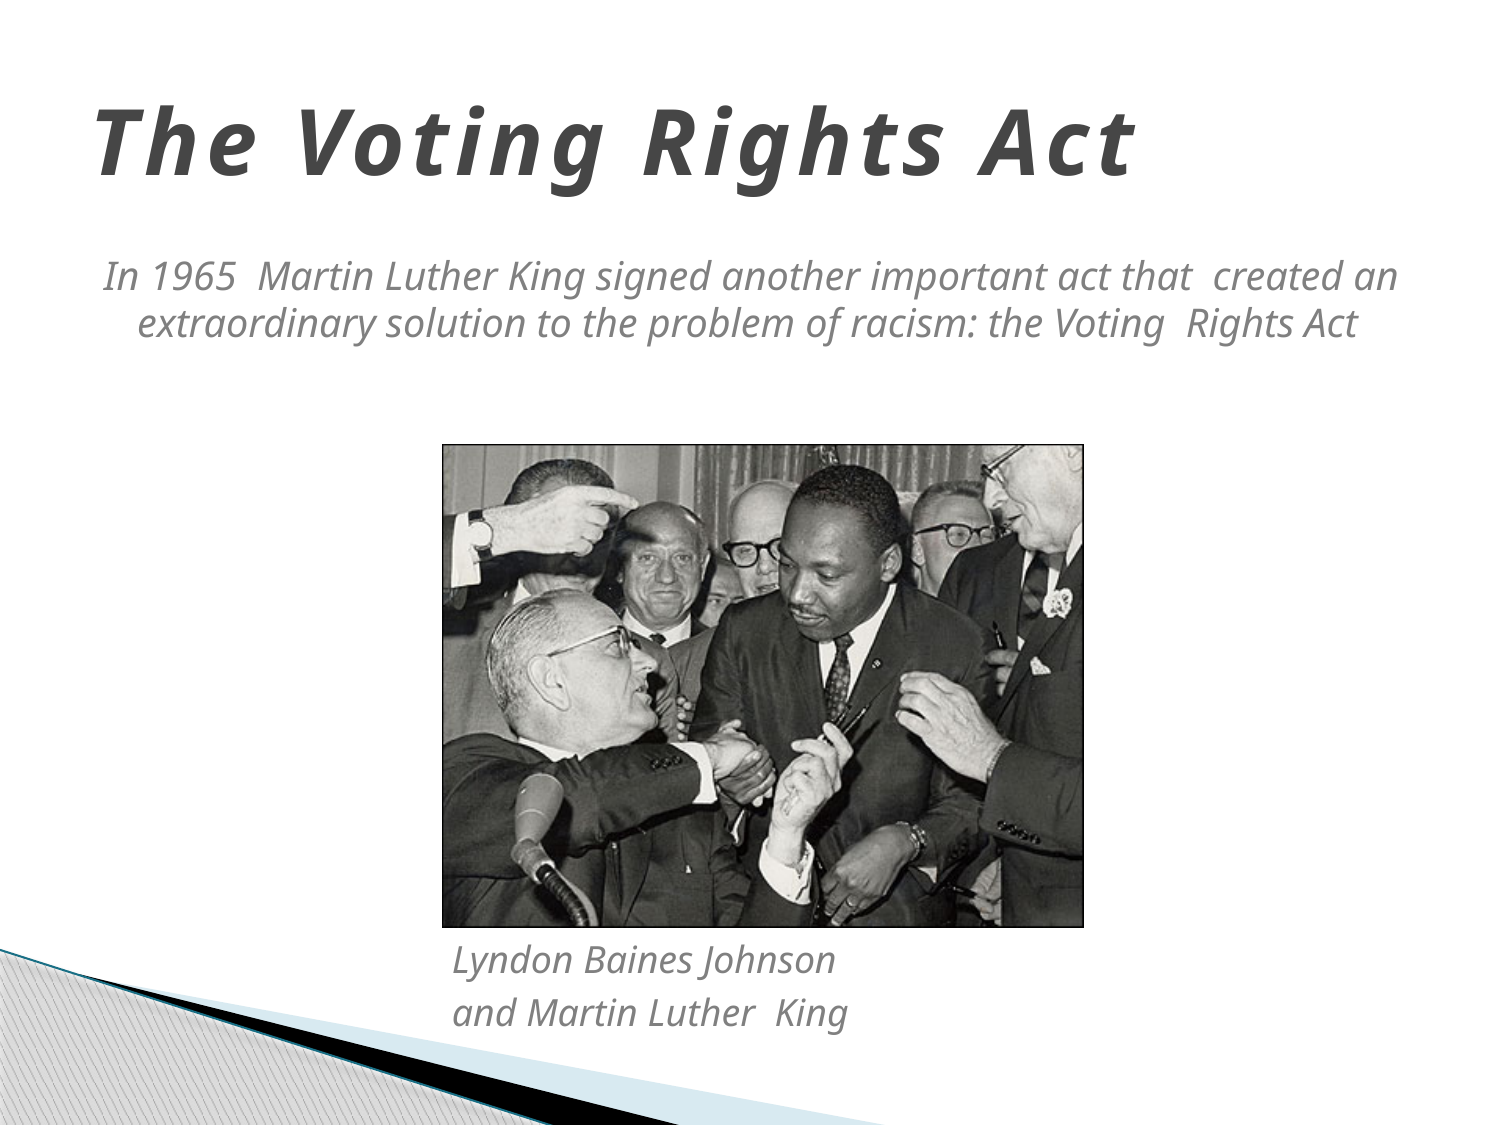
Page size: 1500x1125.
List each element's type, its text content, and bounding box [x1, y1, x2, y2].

picture [442, 444, 1084, 928]
title The Voting Rights Act [75, 45, 1425, 233]
text_box Lyndon Baines Johnson and Martin Luther King [419, 928, 1500, 1083]
list In 1965 Martin Luther King signed another important act that created an extraordinary solution to the problem of racism: the Voting Rights Act [75, 243, 1425, 398]
